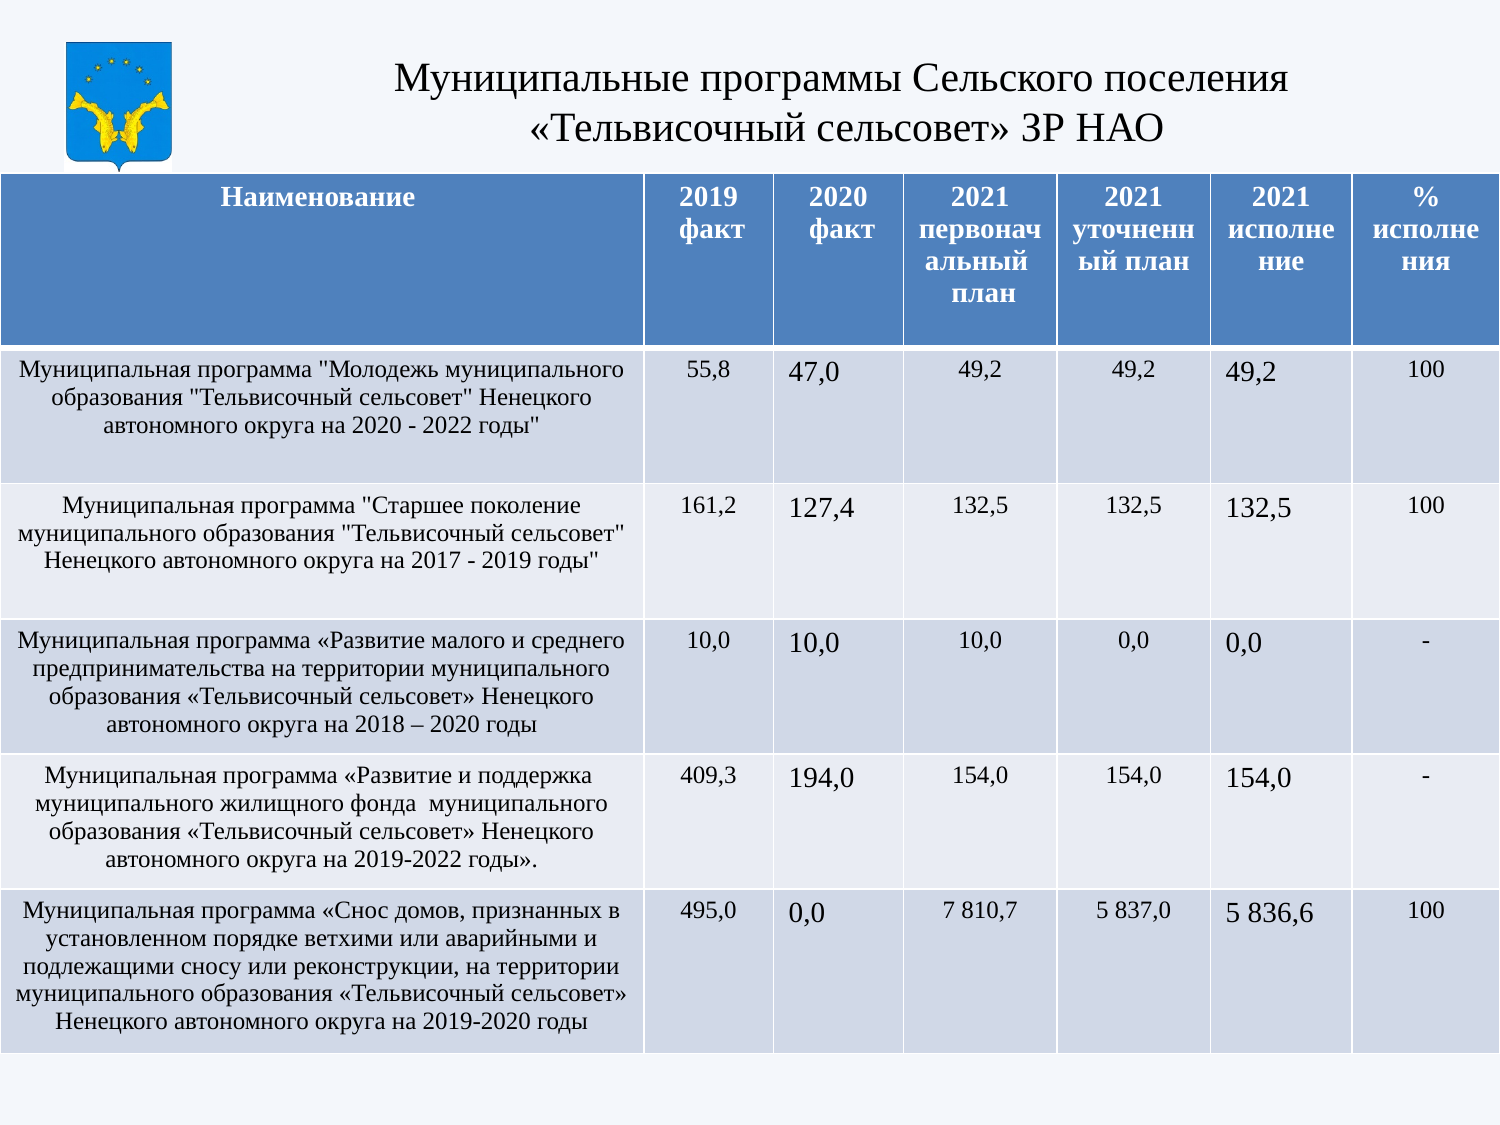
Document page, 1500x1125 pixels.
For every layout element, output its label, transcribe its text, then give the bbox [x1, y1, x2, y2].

table_cell 161,2 [645, 484, 773, 618]
table_cell 47,0 [774, 351, 903, 483]
table_cell 5 836,6 [1211, 890, 1351, 1053]
table_cell - [1353, 755, 1499, 888]
table_cell 55,8 [645, 351, 773, 483]
table_cell 0,0 [1211, 620, 1351, 753]
table_cell 154,0 [1211, 755, 1351, 888]
table_cell 127,4 [774, 484, 903, 618]
table_cell Муниципальная программа «Развитие и поддержка муниципального жилищного фонда муниципального образования «Тельвисочный сельсовет» Ненецкого автономного округа на 2019-2022 годы». [1, 755, 643, 888]
table_cell 194,0 [774, 755, 903, 888]
table_cell Муниципальная программа «Снос домов, признанных в установленном порядке ветхими или аварийными и подлежащими сносу или реконструкции, на территории муниципального образования «Тельвисочный сельсовет» Ненецкого автономного округа на 2019-2020 годы [1, 890, 643, 1053]
table_cell - [1353, 620, 1499, 753]
table_header % исполнения [1353, 174, 1499, 345]
table_cell Муниципальная программа "Молодежь муниципального образования "Тельвисочный сельсовет" Ненецкого автономного округа на 2020 - 2022 годы" [1, 351, 643, 483]
table_cell 10,0 [904, 620, 1056, 753]
table_cell 10,0 [645, 620, 773, 753]
table_cell 10,0 [774, 620, 903, 753]
table_cell 100 [1353, 351, 1499, 483]
table_cell 132,5 [904, 484, 1056, 618]
table_cell 0,0 [1058, 620, 1210, 753]
table_cell 5 837,0 [1058, 890, 1210, 1053]
table_cell 49,2 [1211, 351, 1351, 483]
table_header 2021 уточненный план [1058, 174, 1210, 345]
table_header 2021 исполнение [1211, 174, 1351, 345]
table_cell 0,0 [774, 890, 903, 1053]
table_cell 154,0 [904, 755, 1056, 888]
text_box Муниципальные программы Сельского поселения «Тельвисочный сельсовет» ЗР НАО [183, 42, 1500, 158]
table_header 2020 факт [774, 174, 903, 345]
table_cell 409,3 [645, 755, 773, 888]
table_cell 132,5 [1211, 484, 1351, 618]
table_cell 49,2 [904, 351, 1056, 483]
picture [64, 42, 172, 173]
table_cell 100 [1353, 484, 1499, 618]
table_header 2021 первоначальный план [904, 174, 1056, 345]
table_header 2019 факт [645, 174, 773, 345]
table_cell 132,5 [1058, 484, 1210, 618]
table_header Наименование [1, 174, 643, 345]
table_cell 7 810,7 [904, 890, 1056, 1053]
table_cell 154,0 [1058, 755, 1210, 888]
table_cell 100 [1353, 890, 1499, 1053]
table_cell Муниципальная программа "Старшее поколение муниципального образования "Тельвисочный сельсовет" Ненецкого автономного округа на 2017 - 2019 годы" [1, 484, 643, 618]
table_cell 495,0 [645, 890, 773, 1053]
table_cell 49,2 [1058, 351, 1210, 483]
table_cell Муниципальная программа «Развитие малого и среднего предпринимательства на территории муниципального образования «Тельвисочный сельсовет» Ненецкого автономного округа на 2018 – 2020 годы [1, 620, 643, 753]
